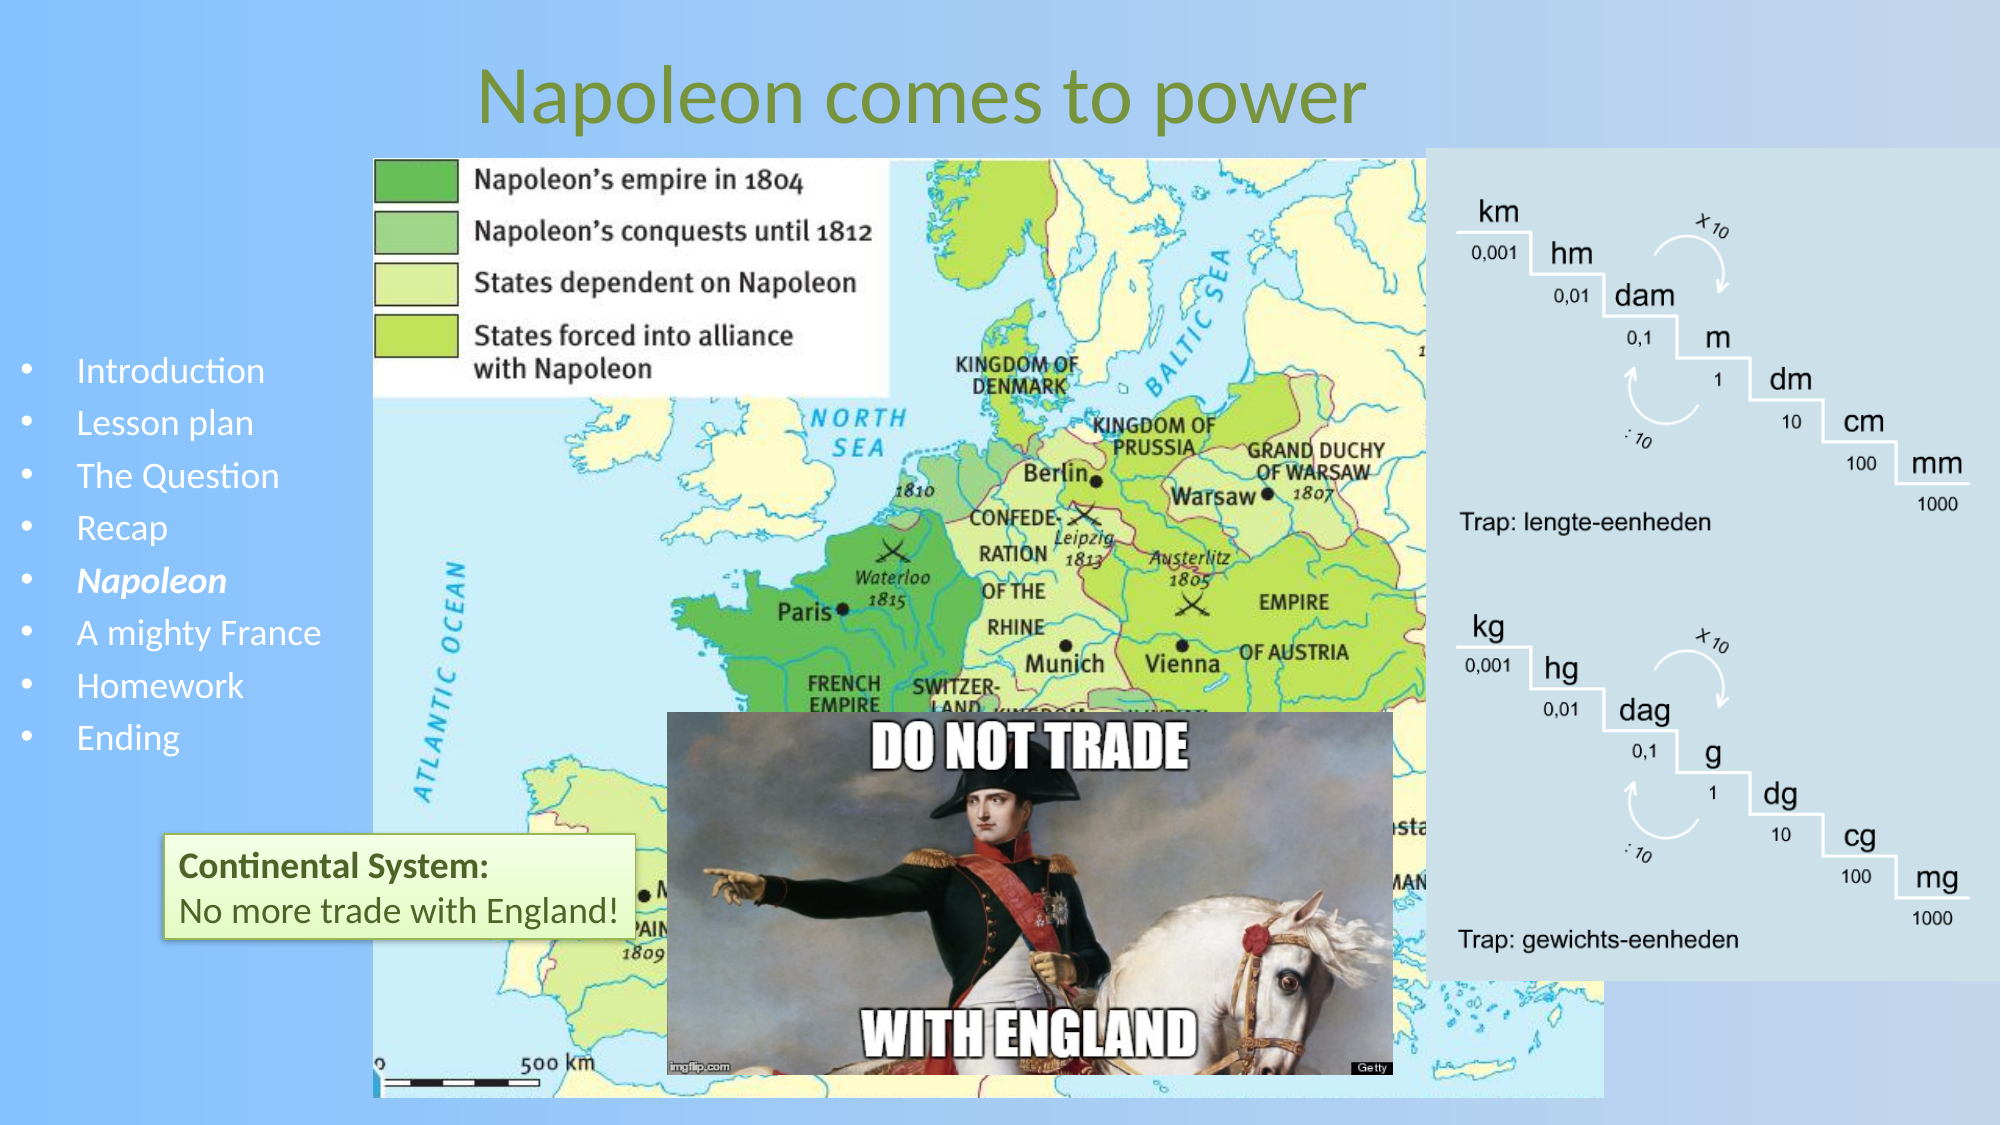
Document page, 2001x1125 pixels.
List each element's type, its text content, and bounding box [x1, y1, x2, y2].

text_box Continental System: No more trade with England! [163, 833, 368, 940]
text_box Napoleon comes to power [444, 19, 1402, 156]
text_box Introduction Lesson plan The Question Recap Napoleon A mighty France Homework Ending [5, 338, 368, 1081]
picture [373, 148, 2000, 1098]
